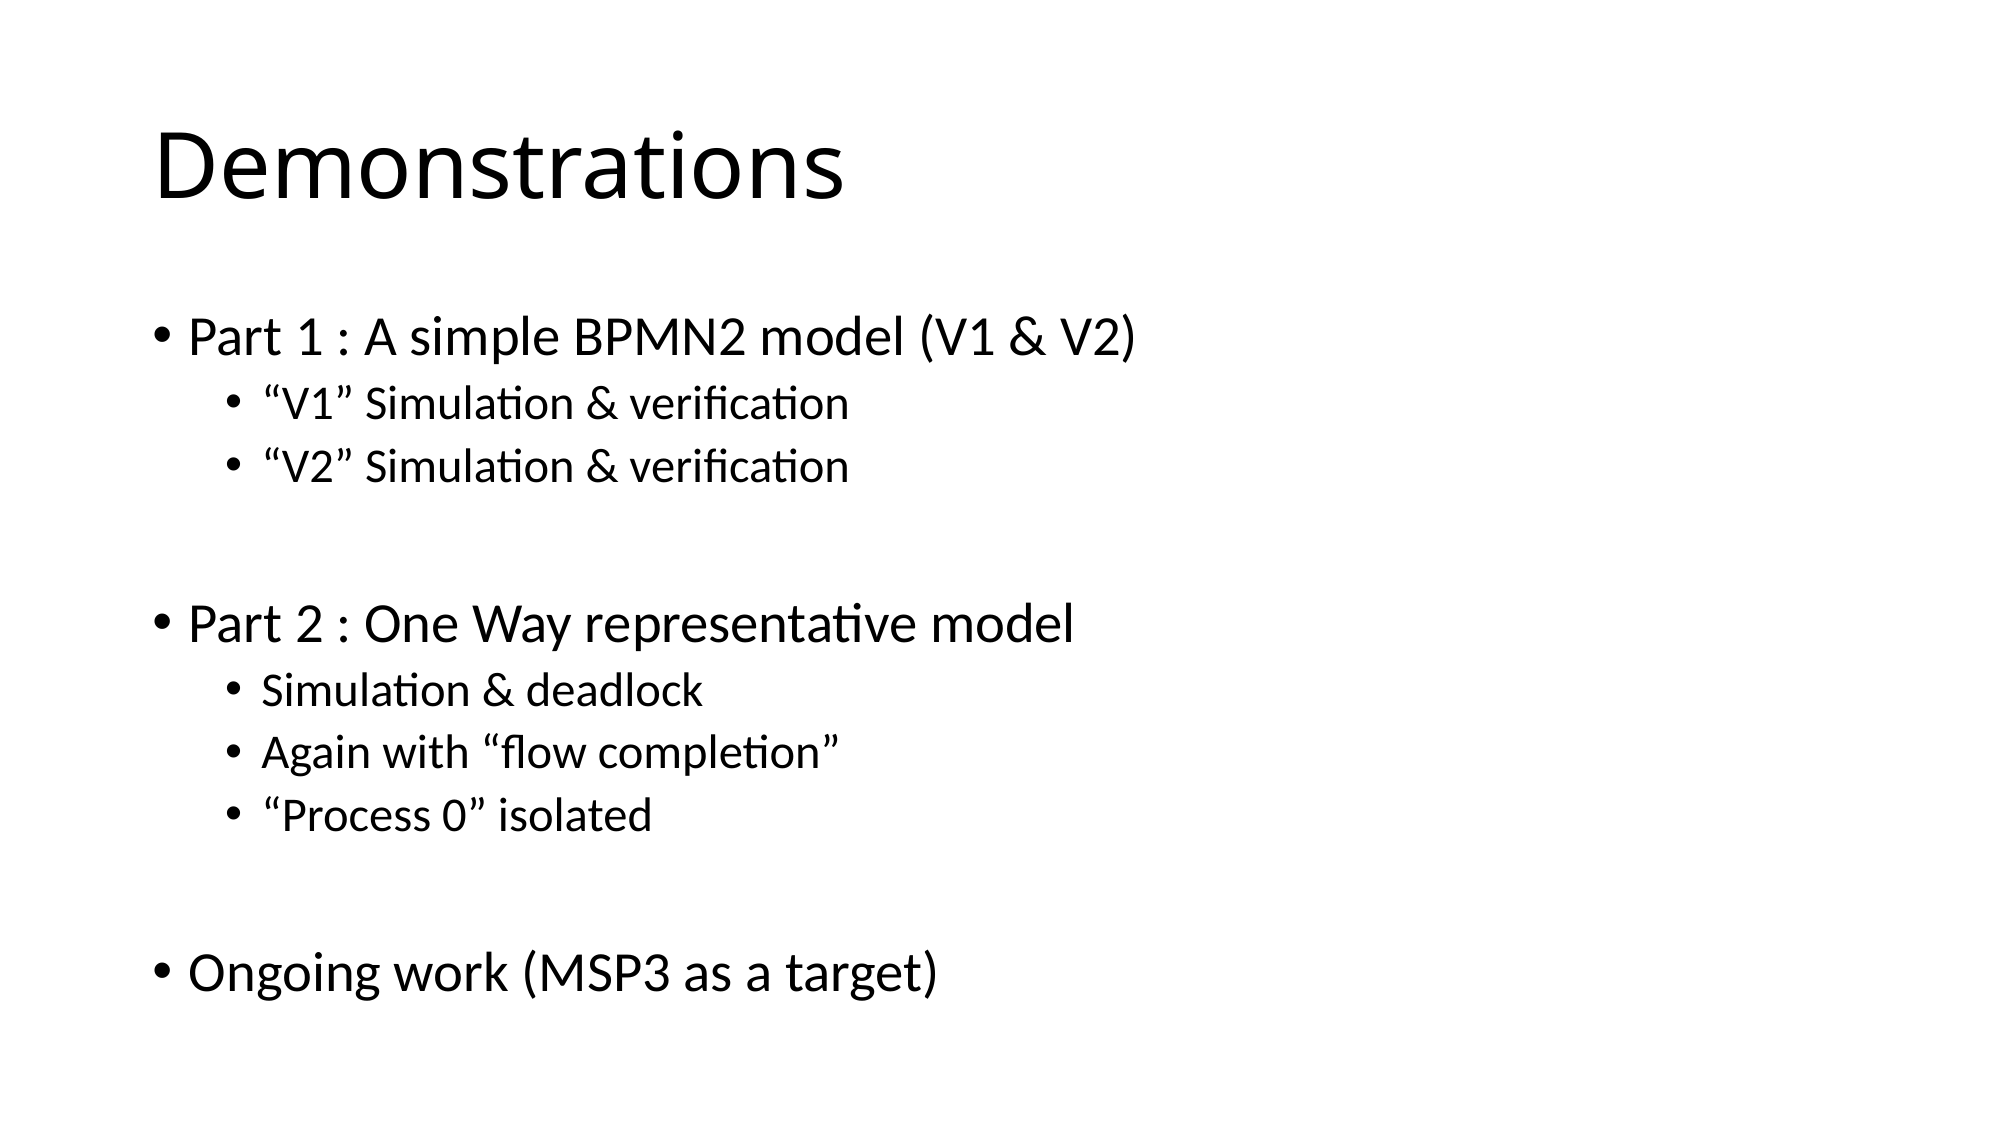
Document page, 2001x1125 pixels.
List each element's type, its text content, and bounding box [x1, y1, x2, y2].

list Part 1 : A simple BPMN2 model (V1 & V2) “V1” Simulation & verification “V2” Simulation & verification Part 2 : One Way representative model Simulation & deadlock Again with “flow completion” “Process 0” isolated Ongoing work (MSP3 as a target) [137, 299, 1863, 1014]
title Demonstrations [137, 59, 1863, 278]
